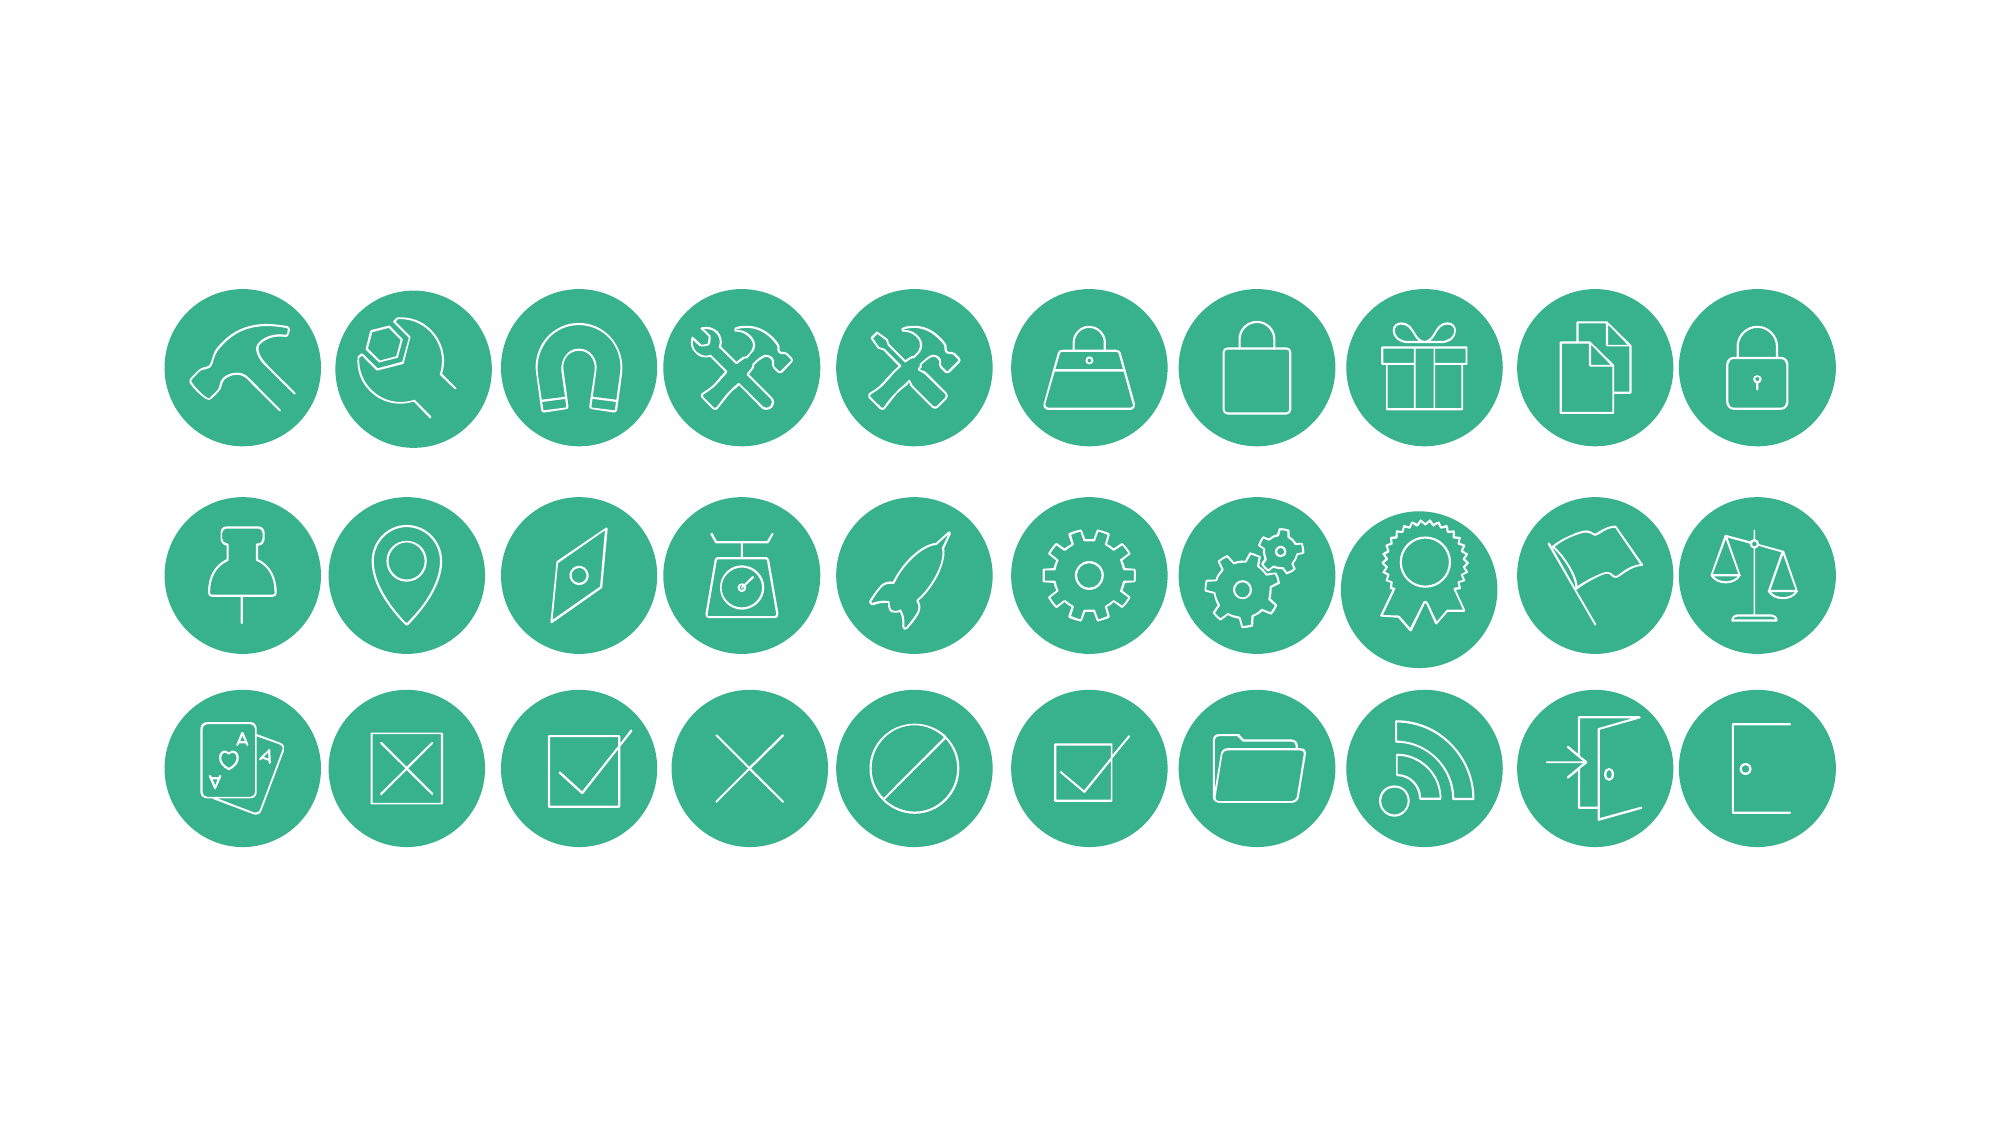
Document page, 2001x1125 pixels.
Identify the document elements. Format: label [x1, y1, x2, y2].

text_box [1053, 349, 1072, 369]
text_box [370, 732, 444, 805]
text_box [1739, 762, 1752, 775]
text_box [1731, 723, 1792, 814]
text_box [164, 289, 322, 447]
text_box [836, 289, 993, 447]
text_box [836, 689, 993, 848]
text_box [590, 396, 619, 403]
text_box [1380, 519, 1469, 632]
text_box [1258, 528, 1305, 575]
text_box [1753, 375, 1762, 391]
text_box [1392, 322, 1456, 344]
text_box [540, 396, 568, 403]
text_box [500, 497, 658, 654]
text_box [1726, 325, 1789, 410]
text_box [1340, 511, 1498, 669]
text_box [836, 497, 993, 654]
text_box [1011, 497, 1168, 654]
text_box [189, 323, 296, 412]
text_box [500, 289, 658, 447]
text_box [1204, 552, 1280, 629]
text_box [1545, 716, 1643, 821]
text_box [1238, 320, 1276, 350]
text_box [1222, 347, 1292, 415]
text_box [1517, 289, 1674, 447]
text_box [200, 722, 284, 815]
text_box [1678, 497, 1836, 654]
text_box [207, 526, 277, 625]
text_box [705, 533, 779, 619]
text_box [1381, 346, 1468, 411]
text_box [1396, 753, 1442, 800]
text_box [540, 398, 569, 413]
text_box [164, 497, 322, 654]
text_box [869, 723, 960, 814]
text_box [1710, 529, 1799, 622]
text_box [328, 689, 486, 848]
text_box [715, 734, 784, 803]
text_box [671, 689, 829, 848]
text_box [737, 576, 754, 593]
text_box [1178, 289, 1336, 447]
text_box [868, 325, 961, 410]
text_box [1517, 497, 1674, 654]
text_box [1233, 580, 1253, 600]
text_box [535, 322, 623, 402]
text_box [1678, 689, 1836, 848]
text_box [1604, 767, 1615, 781]
text_box [690, 325, 793, 410]
text_box [1346, 289, 1503, 447]
text_box [1547, 525, 1643, 626]
text_box [335, 290, 492, 448]
text_box [720, 565, 765, 610]
text_box [869, 531, 951, 630]
text_box [1011, 689, 1168, 848]
text_box [380, 742, 433, 796]
text_box [500, 689, 658, 848]
text_box [569, 565, 589, 586]
text_box [1395, 720, 1475, 801]
text_box [219, 750, 239, 771]
text_box [1106, 349, 1126, 369]
text_box [1054, 735, 1130, 802]
text_box [164, 689, 322, 848]
text_box [236, 731, 249, 747]
text_box [550, 527, 608, 624]
text_box [1212, 734, 1307, 803]
text_box [663, 497, 821, 654]
text_box [1042, 529, 1136, 622]
text_box [663, 289, 821, 447]
text_box [1085, 356, 1094, 365]
text_box [371, 524, 443, 626]
text_box [1678, 289, 1836, 447]
text_box [1517, 689, 1674, 848]
text_box [1178, 689, 1336, 848]
text_box [1399, 536, 1452, 588]
text_box [547, 729, 633, 808]
text_box [357, 317, 457, 419]
text_box [1346, 689, 1503, 848]
text_box [1559, 321, 1632, 414]
text_box [1072, 325, 1106, 352]
text_box [328, 497, 486, 654]
text_box [1043, 370, 1135, 410]
text_box [1379, 785, 1410, 817]
text_box [589, 398, 619, 413]
text_box [259, 748, 271, 764]
text_box [1178, 497, 1336, 654]
text_box [208, 775, 222, 790]
text_box [386, 540, 427, 582]
text_box [1011, 289, 1168, 447]
text_box [1274, 545, 1287, 558]
